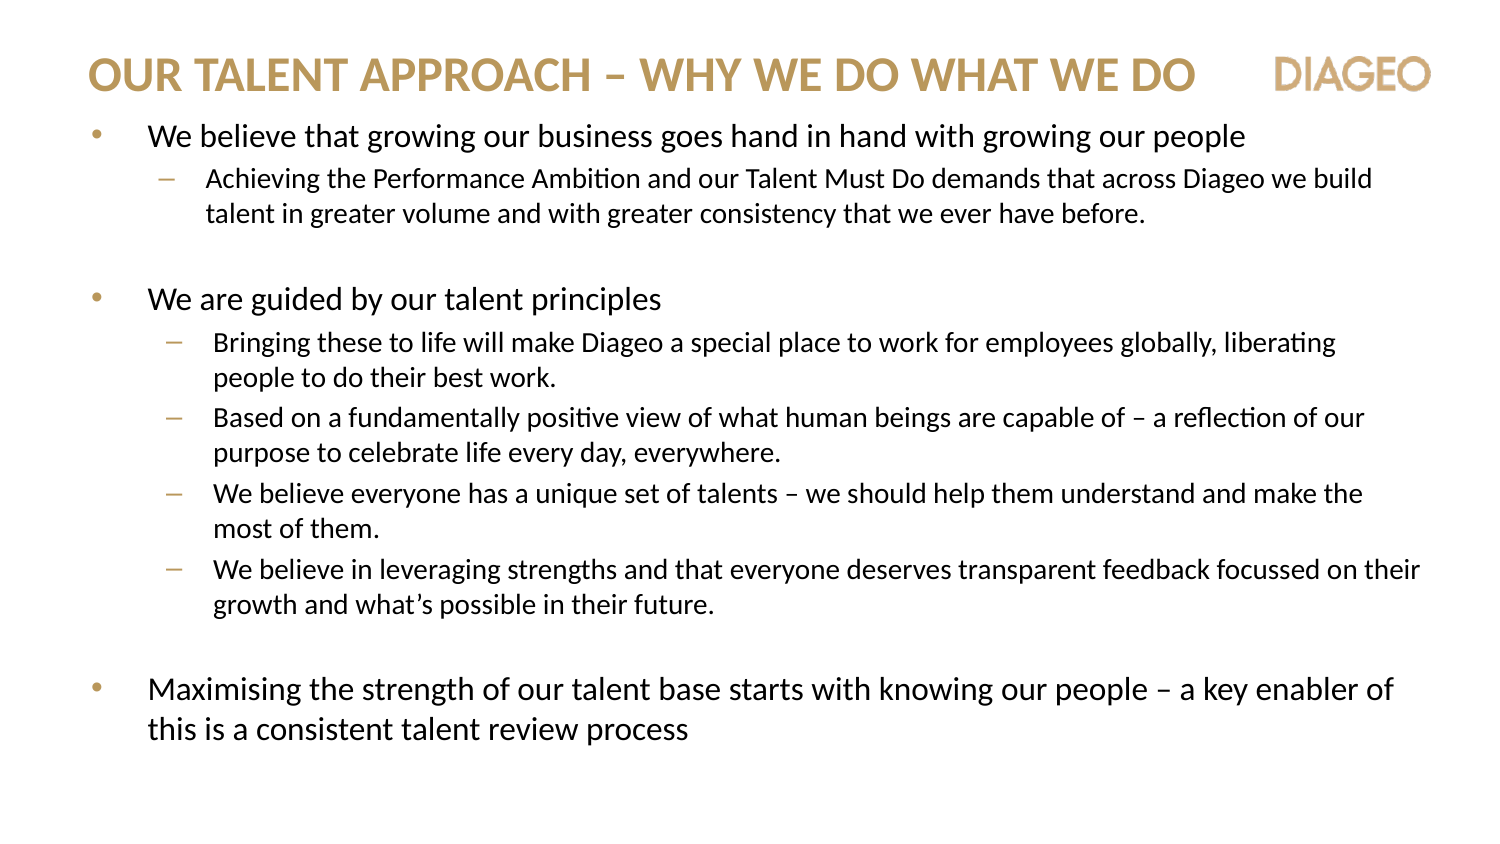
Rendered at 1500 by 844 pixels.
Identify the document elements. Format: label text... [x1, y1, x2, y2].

title OUR Talent approach – why we do what we do [73, 1, 1246, 143]
list We believe that growing our business goes hand in hand with growing our people Achieving the Performance Ambition and our Talent Must Do demands that across Diageo we build talent in greater volume and with greater consistency that we ever have before. We are guided by our talent principles Bringing these to life will make Diageo a special place to work for employees globally, liberating people to do their best work. Based on a fundamentally positive view of what human beings are capable of – a reflection of our purpose to celebrate life every day, everywhere. We believe everyone has a unique set of talents – we should help them understand and make the most of them. We believe in leveraging strengths and that everyone deserves transparent feedback focussed on their growth and what’s possible in their future. Maximising the strength of our talent base starts with knowing our people – a key enabler of this is a consistent talent review process [76, 106, 1439, 718]
picture [1274, 56, 1487, 99]
